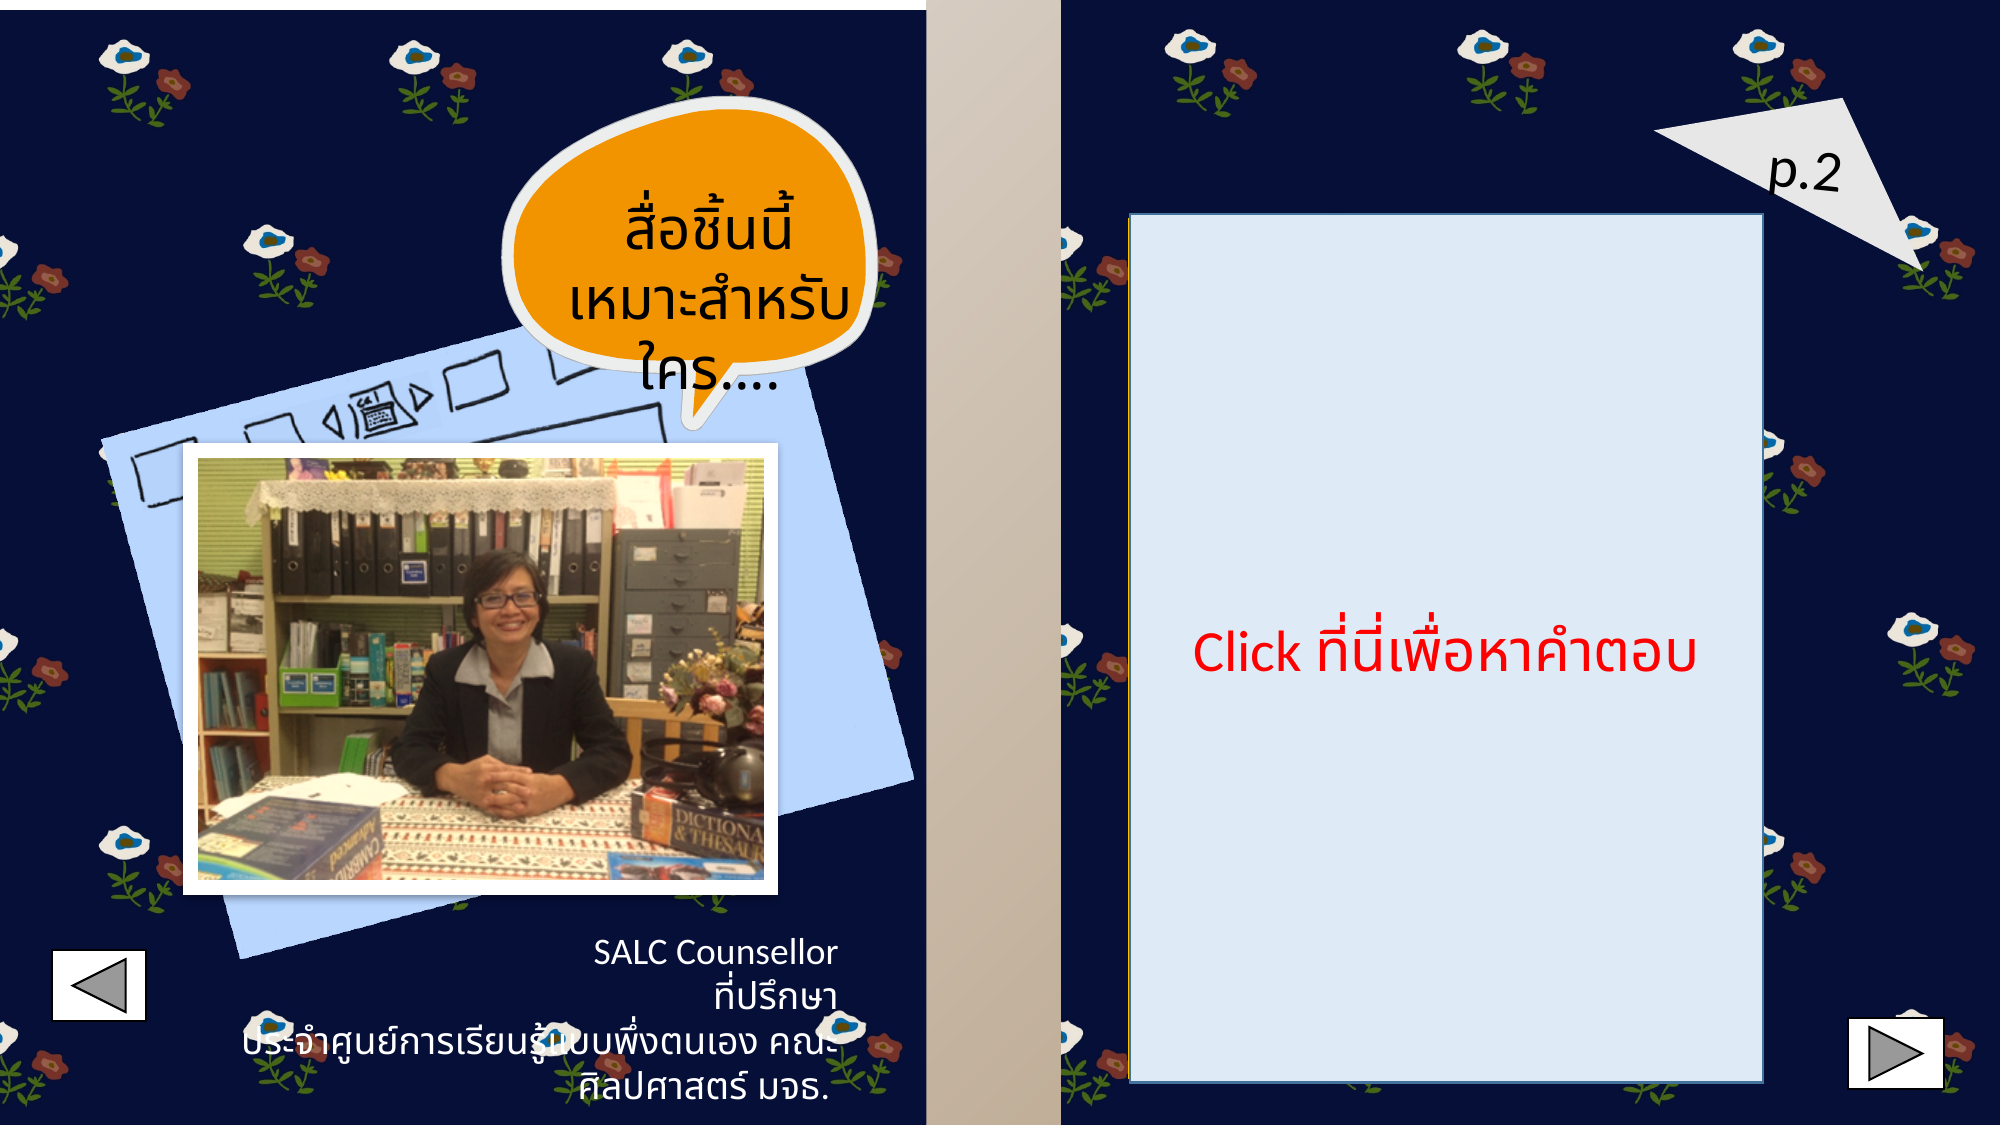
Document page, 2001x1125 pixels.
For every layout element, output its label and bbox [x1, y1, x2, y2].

picture [0, 10, 927, 1125]
text_box [925, 0, 1060, 1125]
picture [1060, 0, 2000, 1125]
text_box [501, 95, 879, 432]
